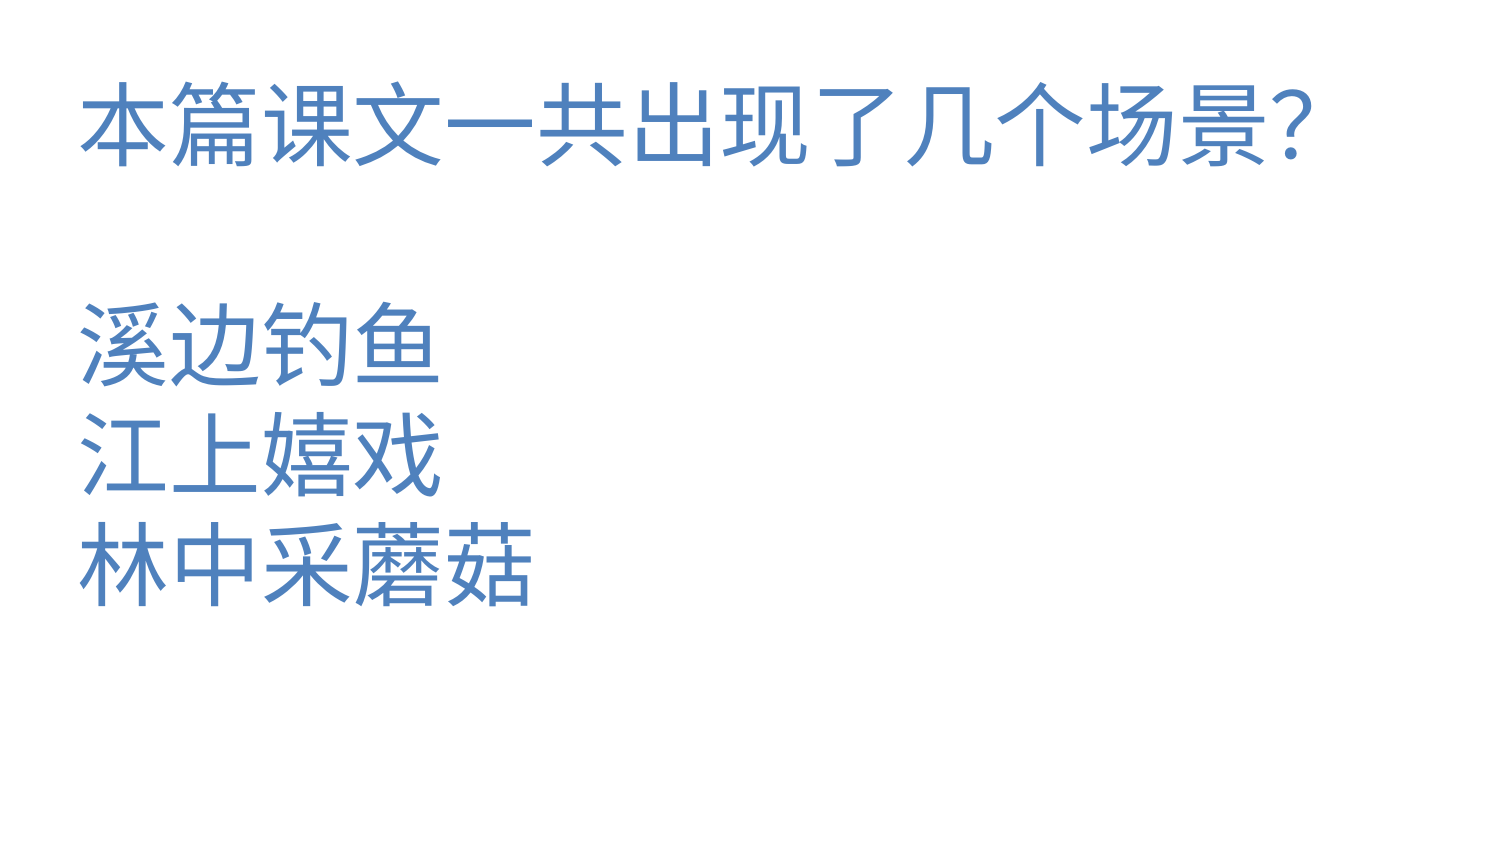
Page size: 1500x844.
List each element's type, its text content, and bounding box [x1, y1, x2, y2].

text_box 本篇课文一共出现了几个场景？ 溪边钓鱼 江上嬉戏 林中采蘑菇 [66, 62, 1460, 194]
